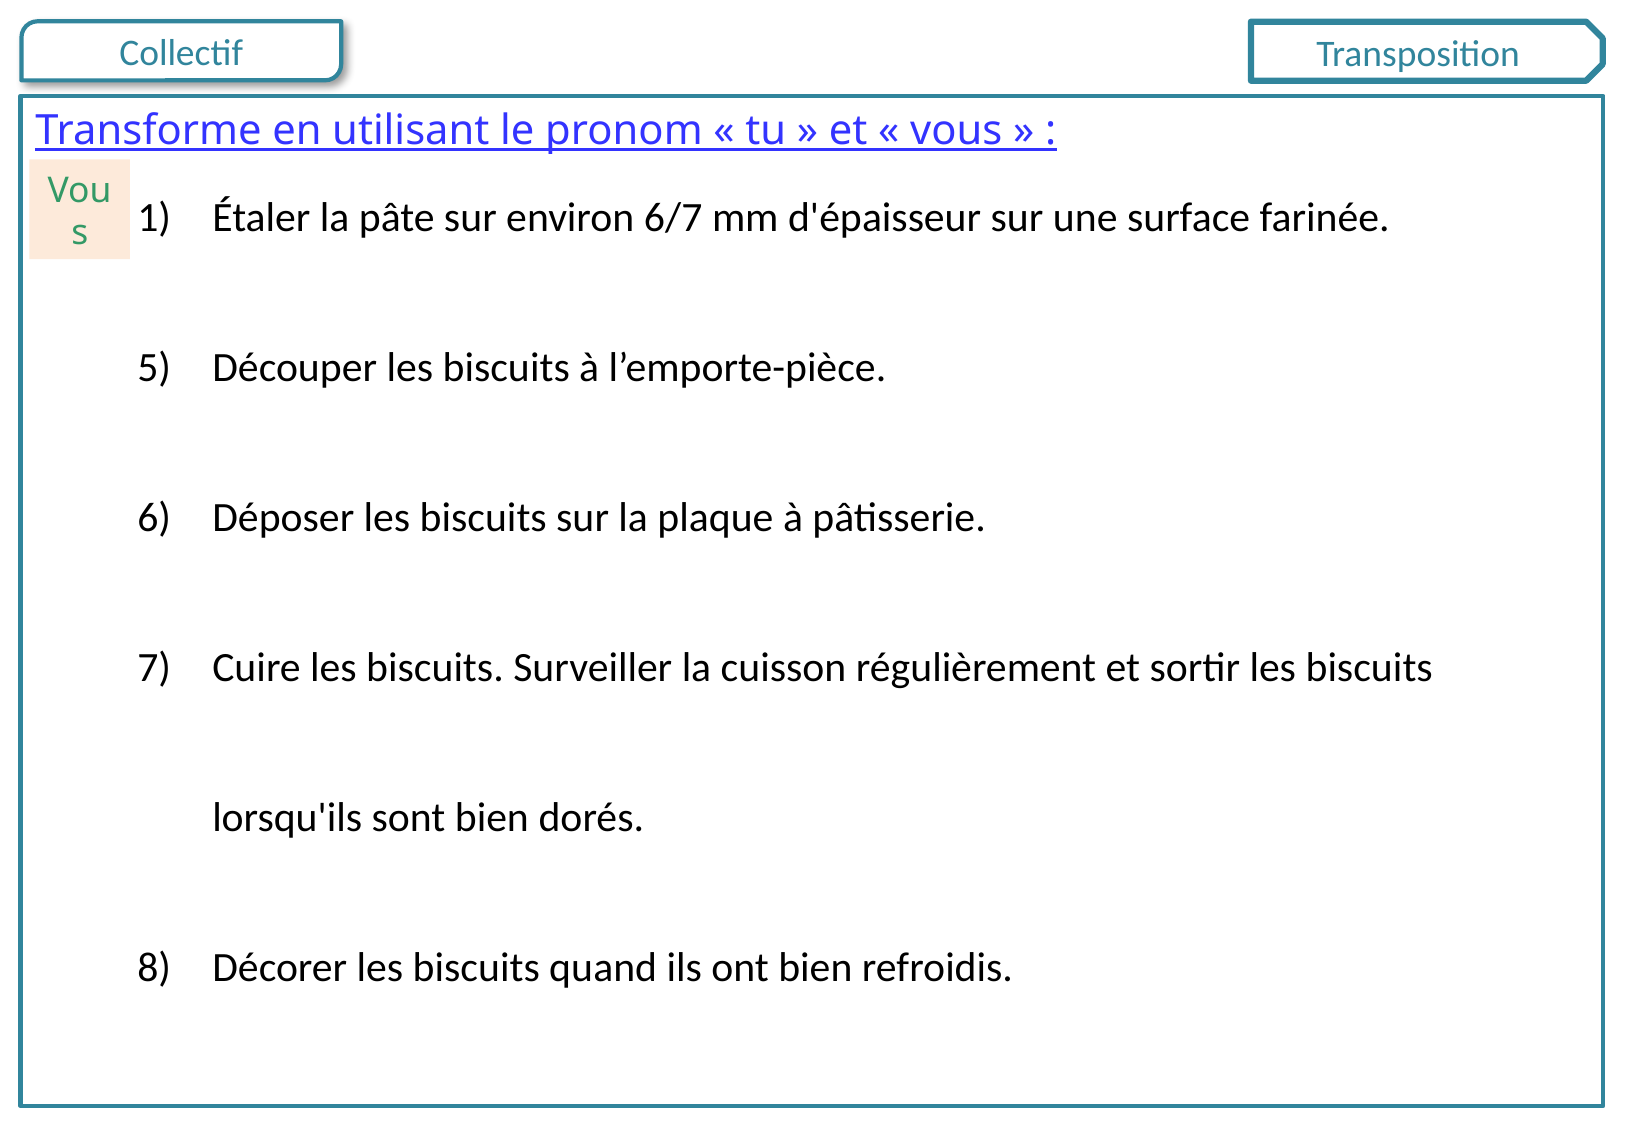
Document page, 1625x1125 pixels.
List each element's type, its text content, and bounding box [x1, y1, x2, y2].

list Transforme en utilisant le pronom « tu » et « vous » : [18, 94, 1605, 1108]
text_box Étaler la pâte sur environ 6/7 mm d'épaisseur sur une surface farinée. Découper les biscuits à l’emporte-pièce. Déposer les biscuits sur la plaque à pâtisserie. Cuire les biscuits. Surveiller la cuisson régulièrement et sortir les biscuits lorsqu'ils sont bien dorés. Décorer les biscuits quand ils ont bien refroidis. [20, 82, 1604, 998]
list Transposition [1251, 21, 1585, 81]
